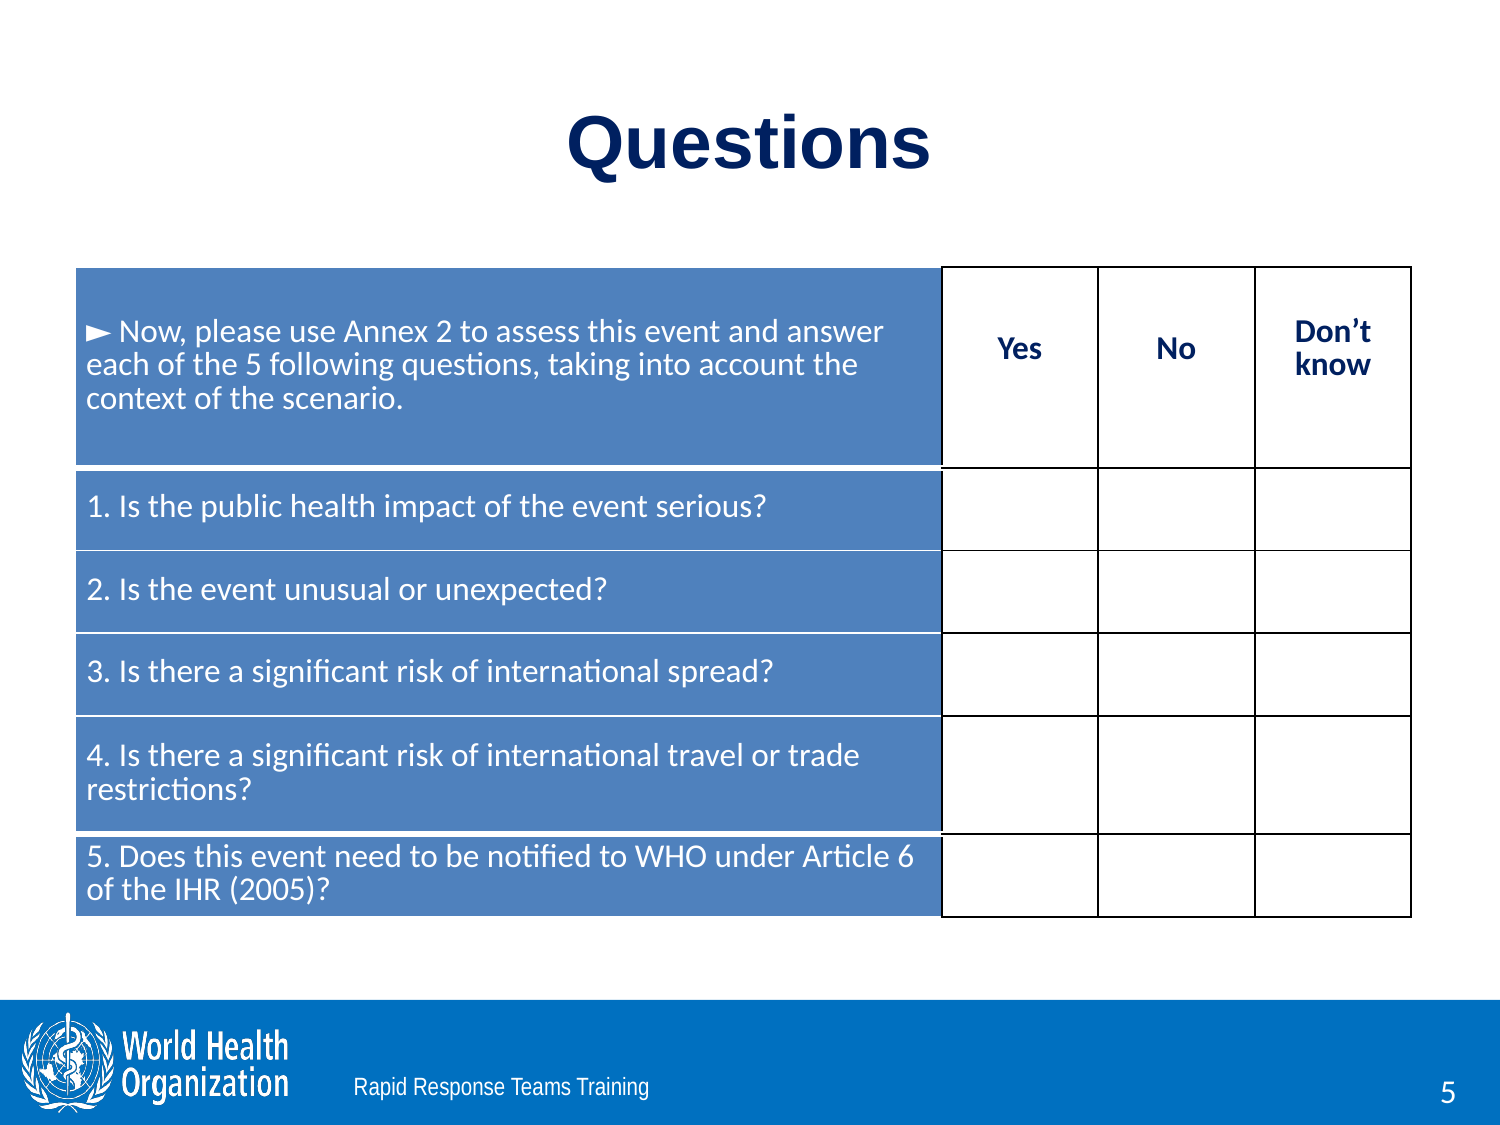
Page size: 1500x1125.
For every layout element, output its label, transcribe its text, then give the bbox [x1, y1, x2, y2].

table_cell 2. Is the event unusual or unexpected? [76, 551, 941, 632]
table_header Don’t know [1256, 268, 1410, 467]
table_cell [1099, 634, 1254, 715]
table_cell [1256, 551, 1410, 632]
table_cell 5. Does this event need to be notified to WHO under Article 6 of the IHR (2005)? [76, 837, 941, 916]
table_cell [1256, 717, 1410, 833]
table_cell 4. Is there a significant risk of international travel or trade restrictions? [76, 717, 941, 831]
table_cell [943, 469, 1097, 550]
table_cell [1256, 835, 1410, 916]
table_cell [1256, 634, 1410, 715]
table_cell [943, 717, 1097, 833]
table_header ► Now, please use Annex 2 to assess this event and answer each of the 5 following questions, taking into account the context of the scenario. [76, 268, 941, 465]
table_cell [1099, 469, 1254, 550]
table_header No [1099, 268, 1254, 467]
table_cell [943, 551, 1097, 632]
table_cell [943, 835, 1097, 916]
table_cell [1256, 469, 1410, 550]
table_cell [1099, 551, 1254, 632]
title Questions [75, 45, 1425, 233]
table_cell [1099, 717, 1254, 833]
table_header Yes [943, 268, 1097, 467]
table_cell 1. Is the public health impact of the event serious? [76, 471, 941, 550]
picture [21, 1012, 288, 1113]
table_cell 3. Is there a significant risk of international spread? [76, 634, 941, 715]
table_cell [1099, 835, 1254, 916]
table_cell [943, 634, 1097, 715]
